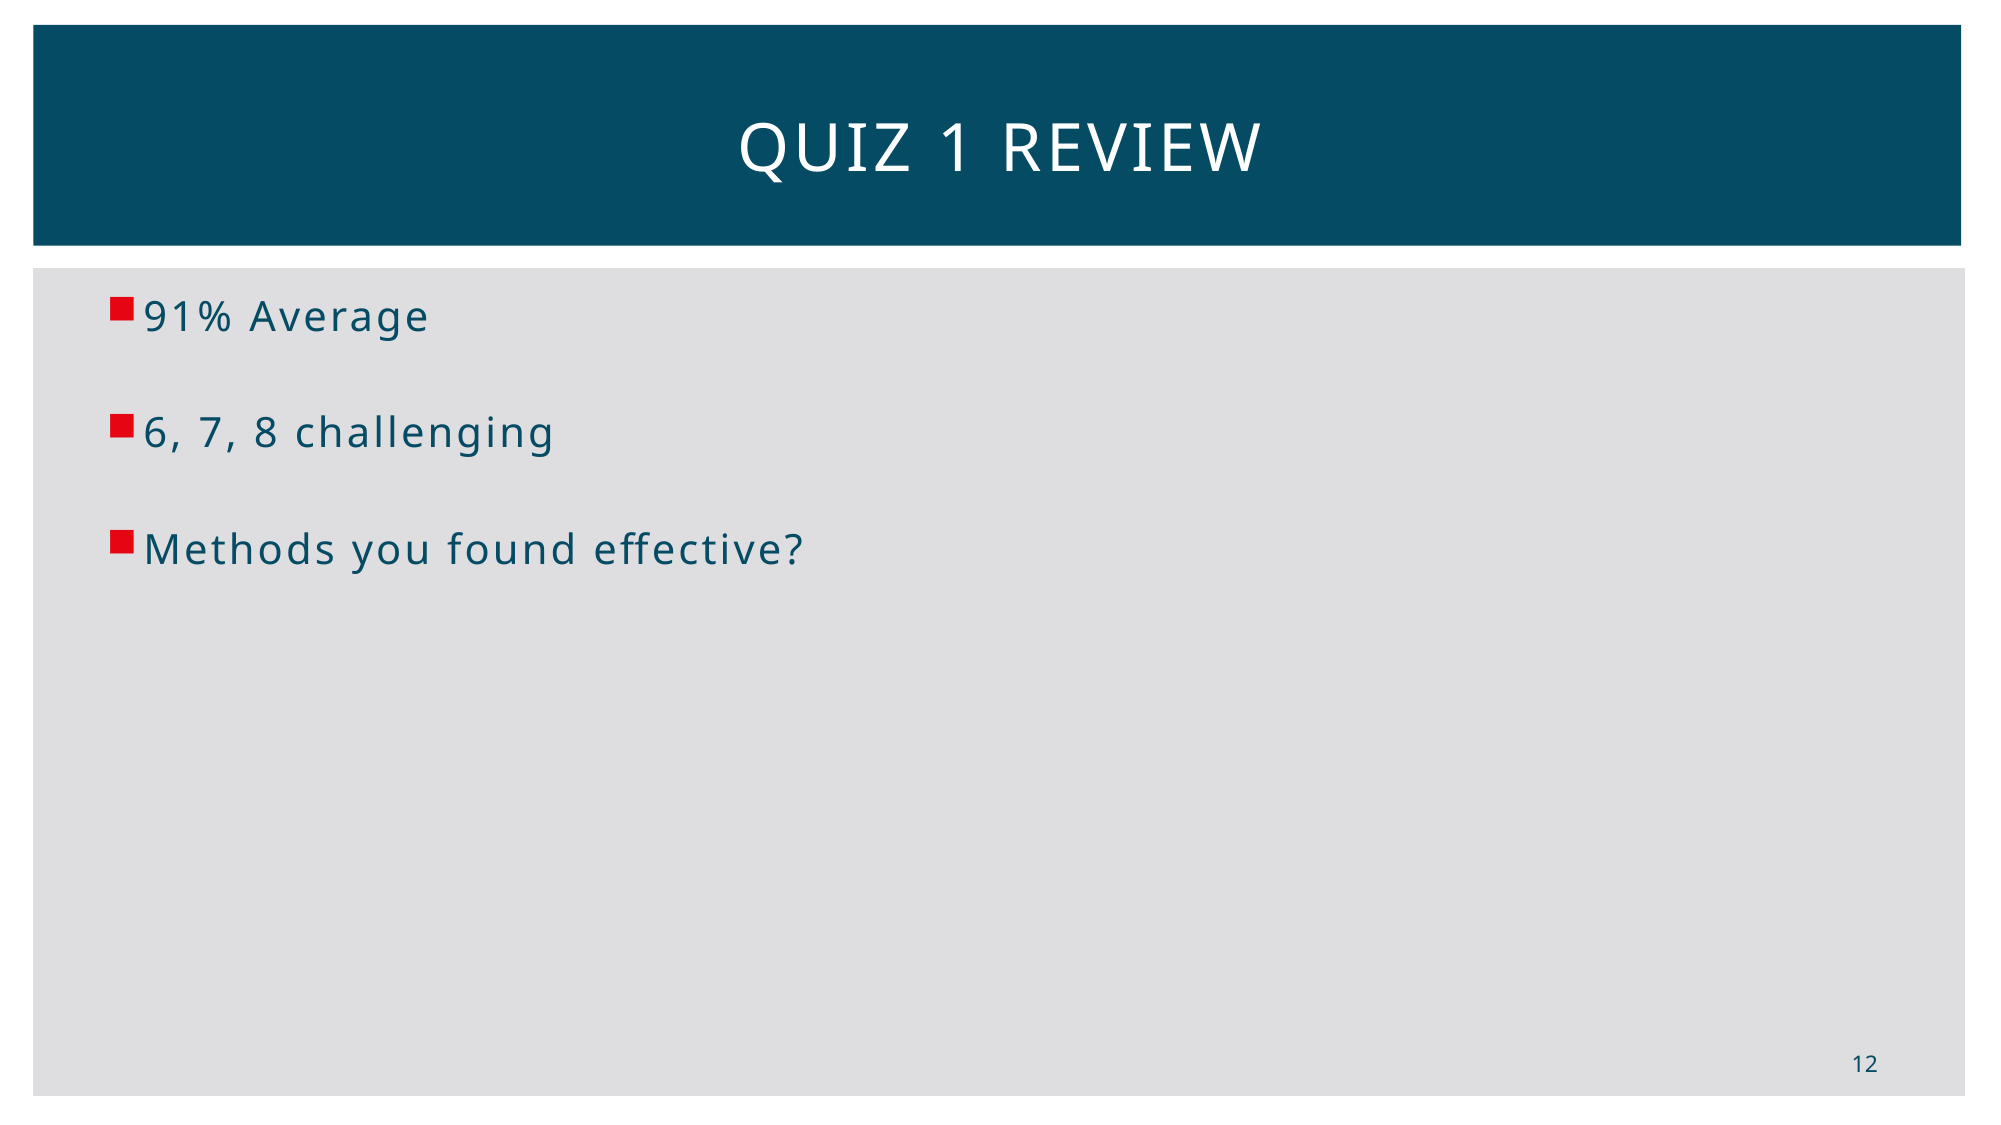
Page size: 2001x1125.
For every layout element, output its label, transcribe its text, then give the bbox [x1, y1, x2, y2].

slide_number 12 [1800, 1041, 1930, 1089]
list 91% Average 6, 7, 8 challenging Methods you found effective? [83, 281, 1923, 1005]
title Quiz 1 Review [83, 58, 1917, 232]
